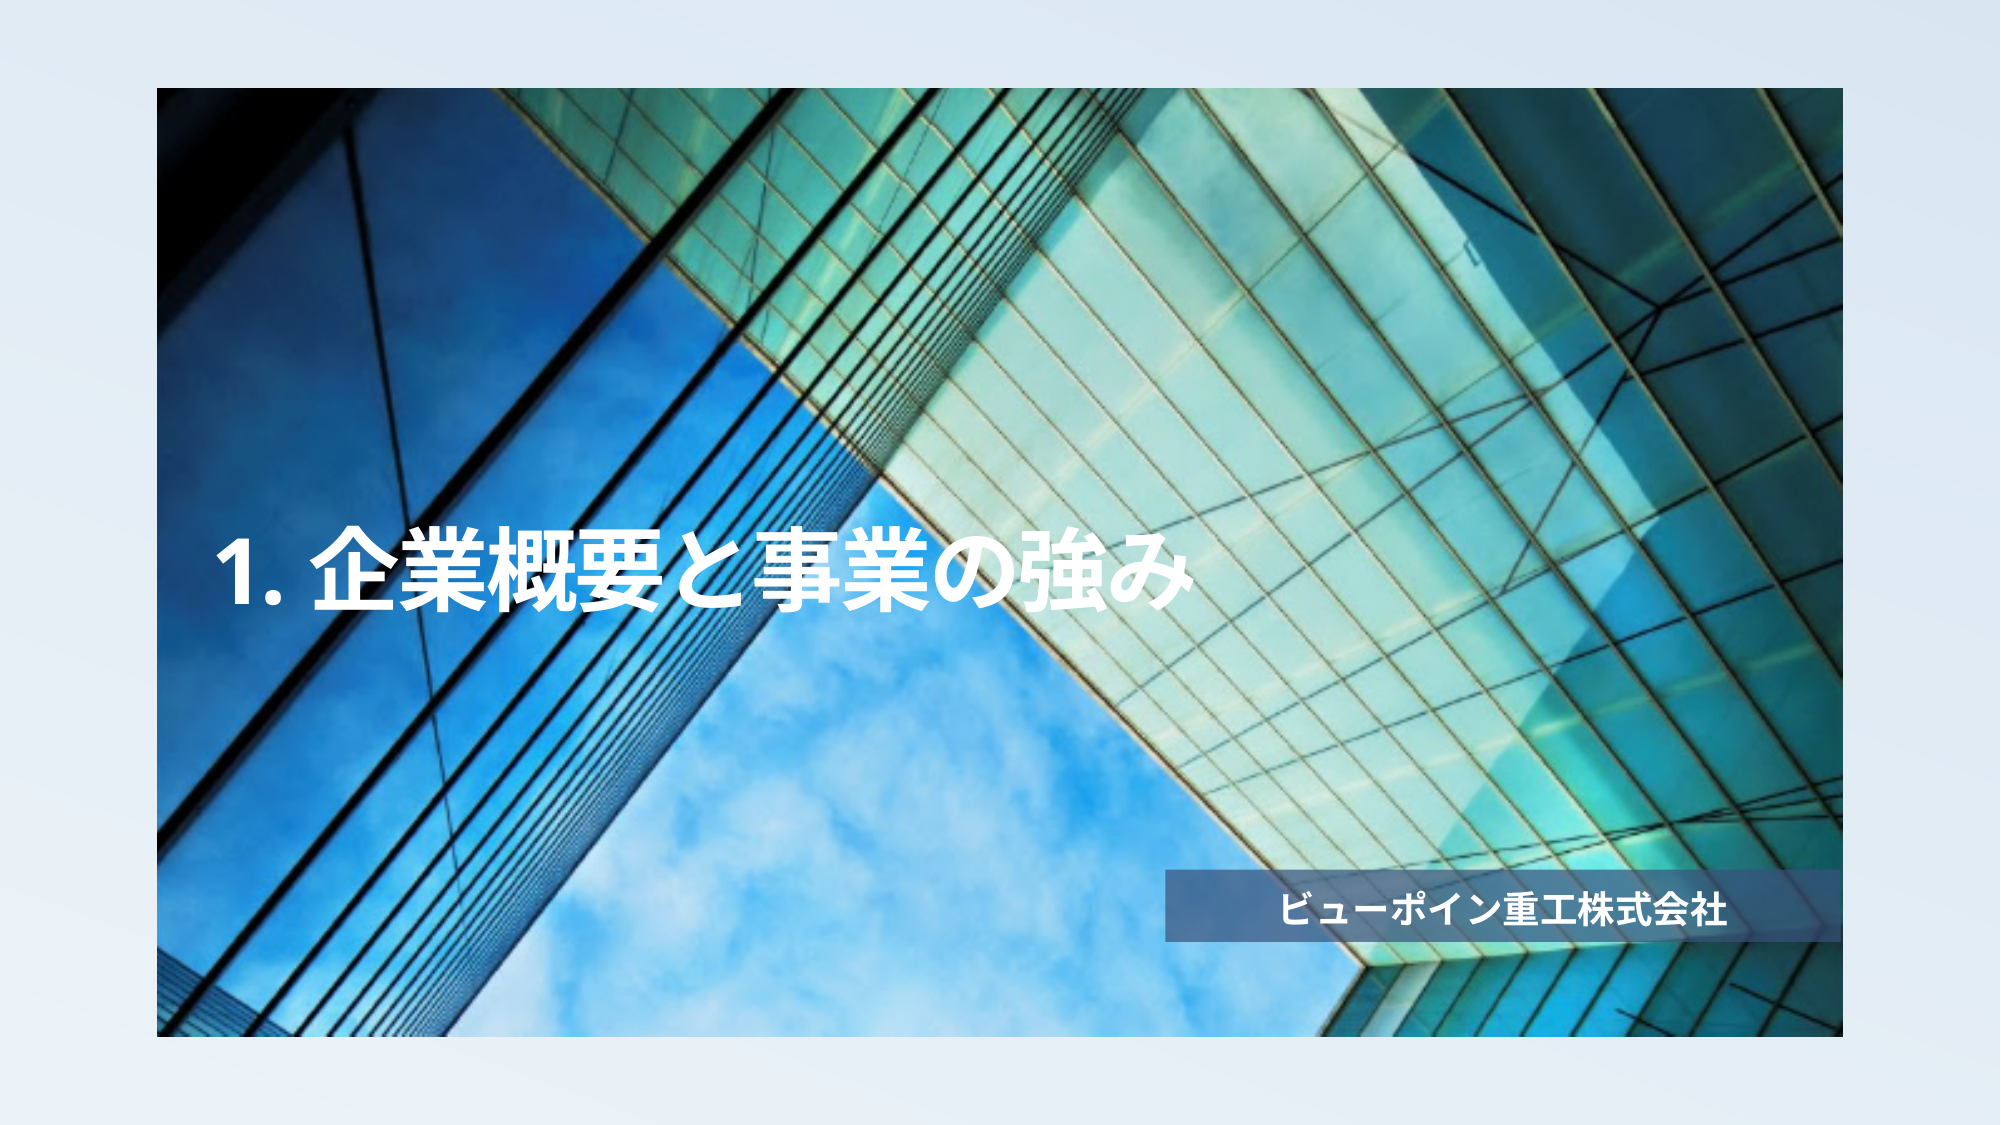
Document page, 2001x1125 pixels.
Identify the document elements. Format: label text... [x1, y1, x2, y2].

list ビューポイン重工株式会社 [1165, 869, 1841, 942]
picture [157, 88, 1843, 1037]
title 1.企業概要と事業の強み [196, 491, 1804, 665]
